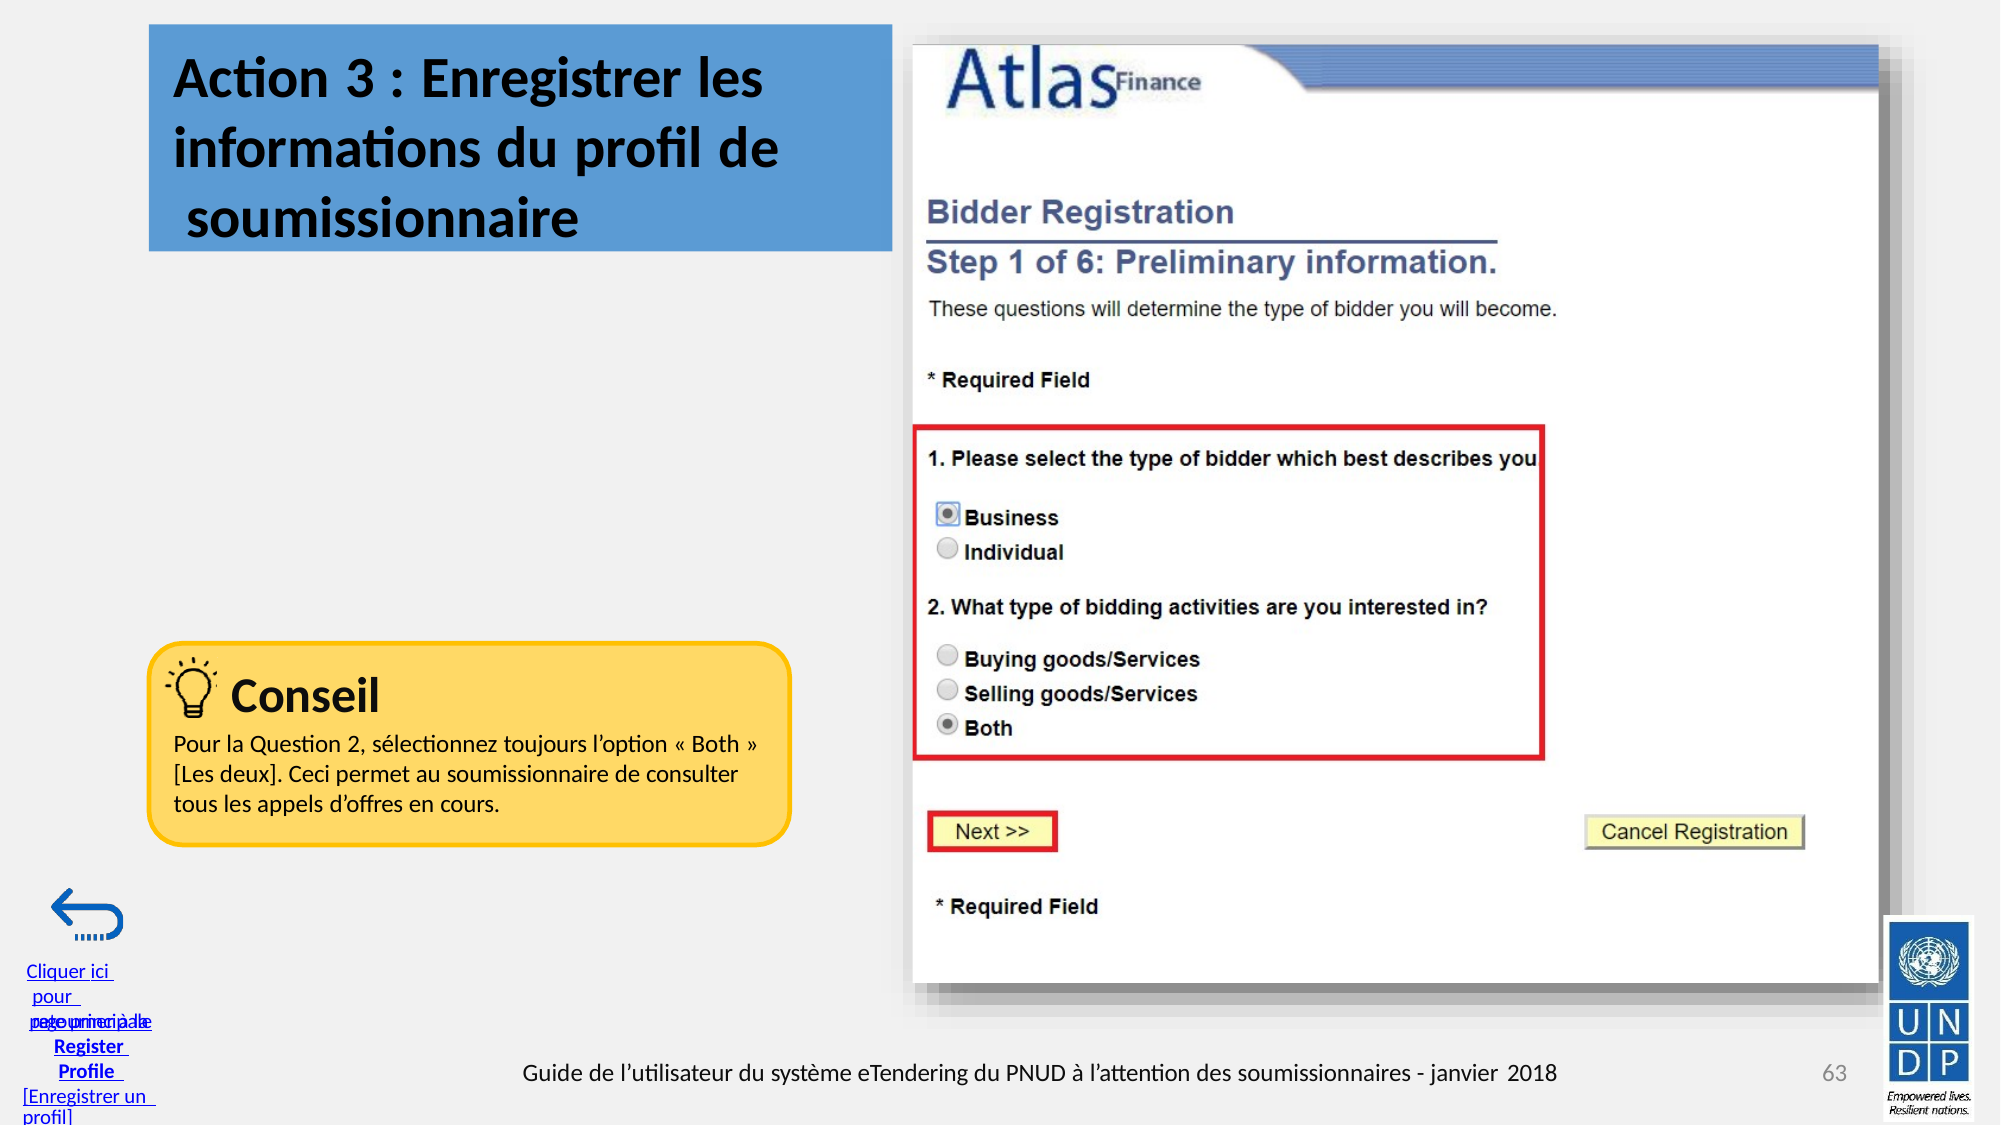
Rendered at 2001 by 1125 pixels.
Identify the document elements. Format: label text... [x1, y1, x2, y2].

text_box [216, 657, 426, 734]
text_box [1883, 915, 1975, 1122]
text_box [912, 44, 1879, 983]
text_box [880, 12, 1938, 1041]
footer Guide de l’utilisateur du système eTendering du PNUD à l’attention des soumissionnaires - janvier 2018 [520, 1060, 1566, 1125]
text_box [148, 643, 790, 845]
text_box Cliquer ici pour retourner à la [24, 957, 157, 1011]
text_box 63 [1820, 1060, 1850, 1087]
text_box [50, 887, 124, 941]
text_box [163, 657, 216, 718]
title Action 3 : Enregistrer les informations du profil de soumissionnaire [148, 24, 880, 250]
text_box page principale Register Profile [Enregistrer un profil] [22, 1011, 159, 1108]
text_box Conseil [229, 662, 384, 723]
text_box Pour la Question 2, sélectionnez toujours l’option « Both » [Les deux]. Ceci permet au soumissionnaire de consulter tous les appels d’offres en cours. [171, 727, 767, 818]
